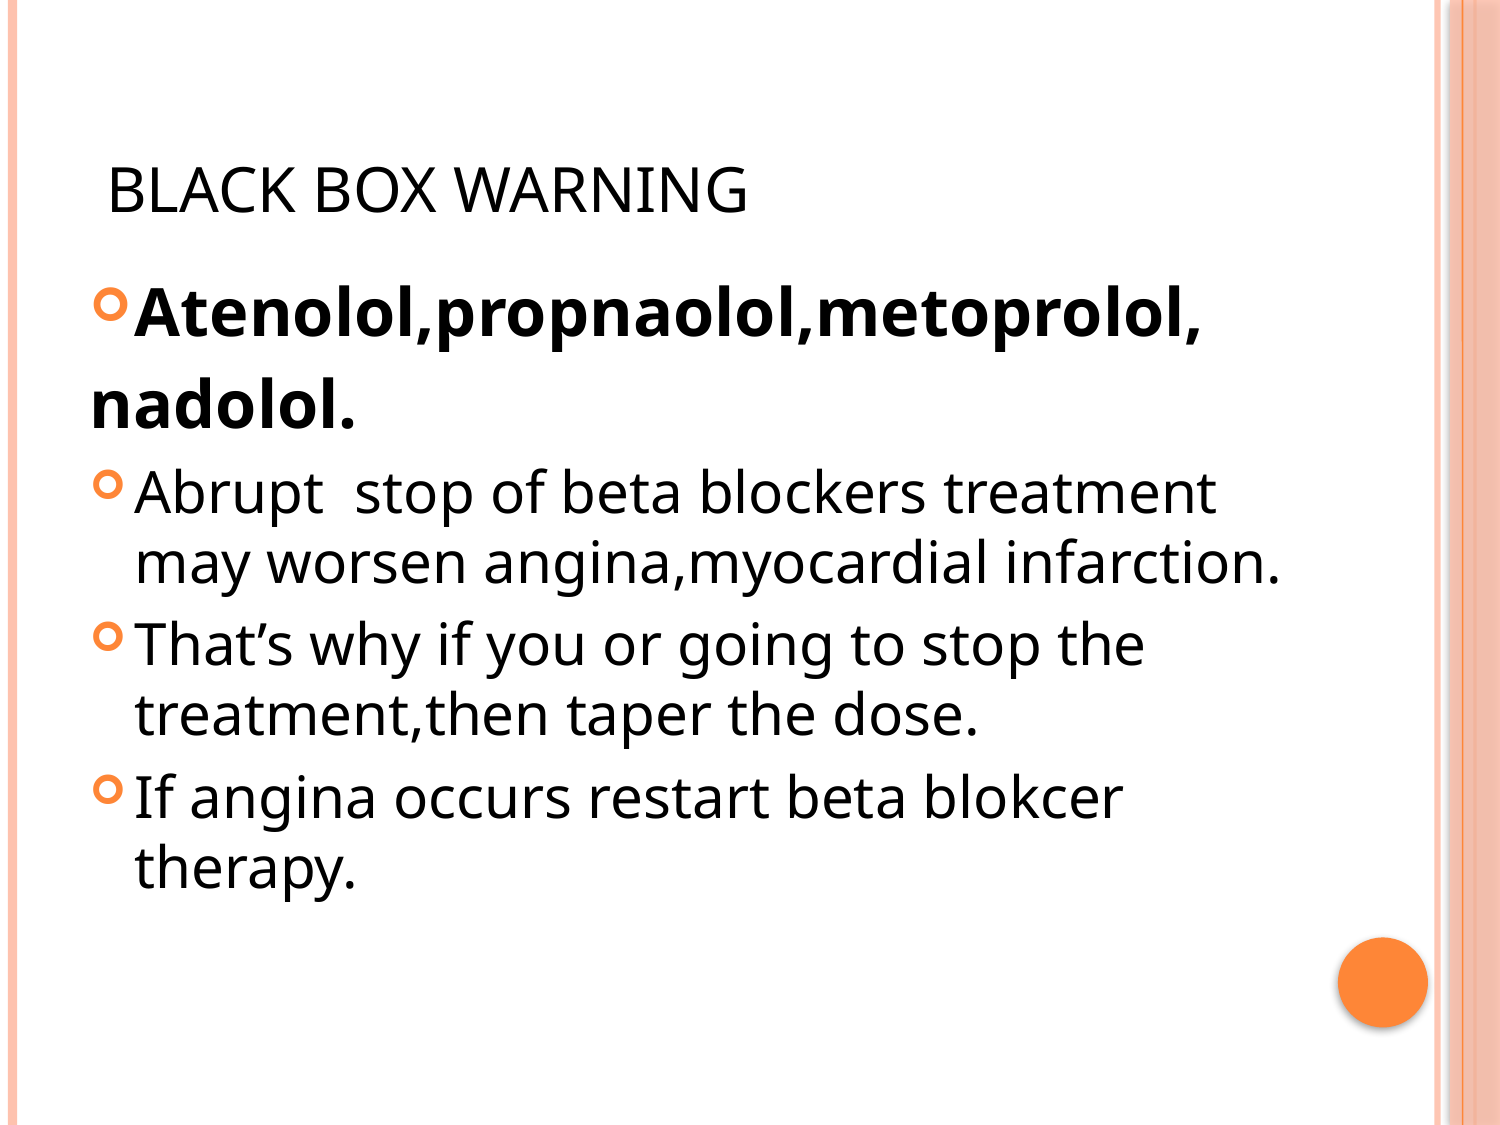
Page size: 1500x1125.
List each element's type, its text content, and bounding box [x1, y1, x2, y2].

title BLACK BOX WARNING [75, 45, 1300, 233]
list Atenolol,propnaolol,metoprolol, nadolol. Abrupt stop of beta blockers treatment may worsen angina,myocardial infarction. That’s why if you or going to stop the treatment,then taper the dose. If angina occurs restart beta blokcer therapy. [75, 262, 1300, 1062]
